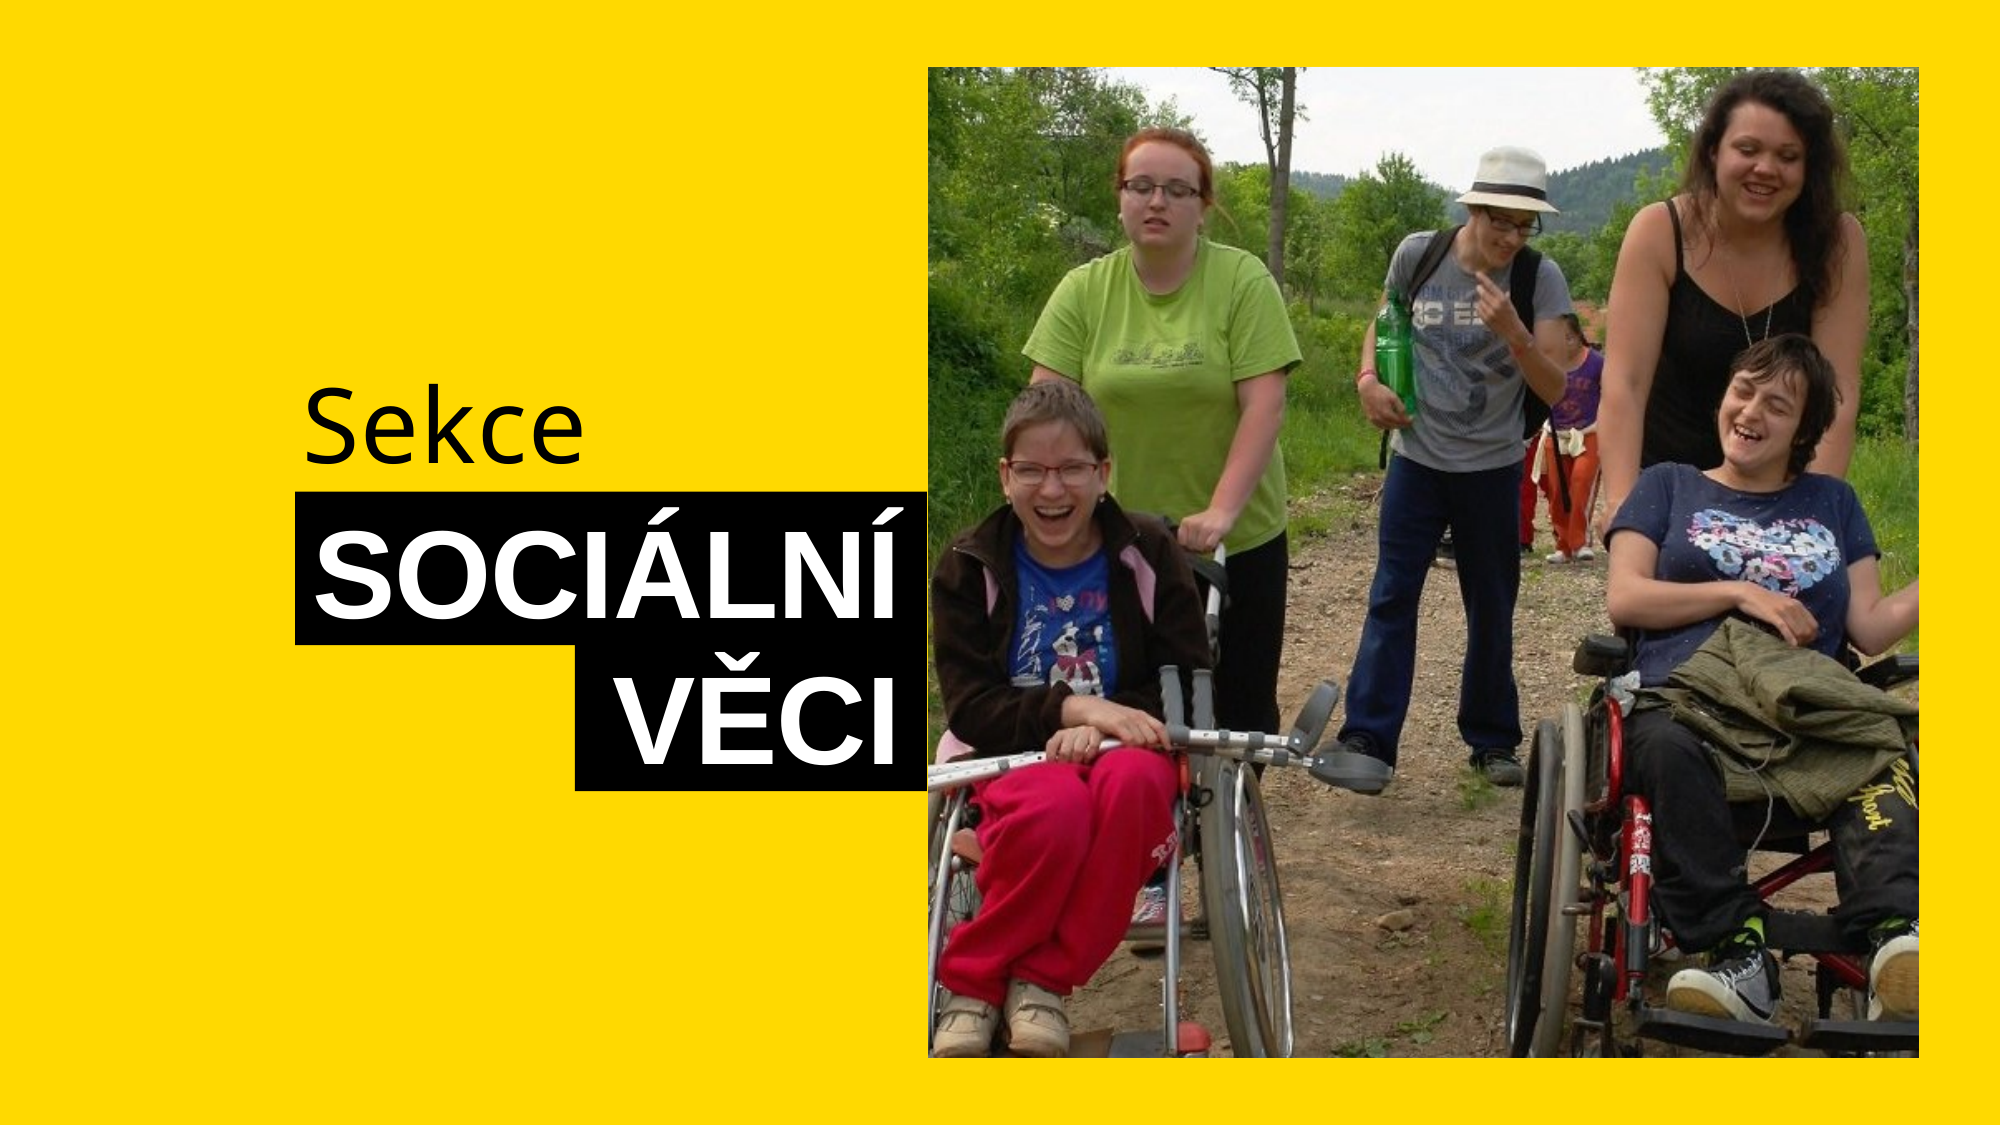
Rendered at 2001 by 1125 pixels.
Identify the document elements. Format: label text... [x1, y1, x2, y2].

text_box VĚCI [574, 637, 927, 792]
text_box Sekce [279, 366, 927, 485]
text_box SOCIÁLNÍ VĚCI [294, 491, 927, 646]
picture [927, 66, 1919, 1059]
